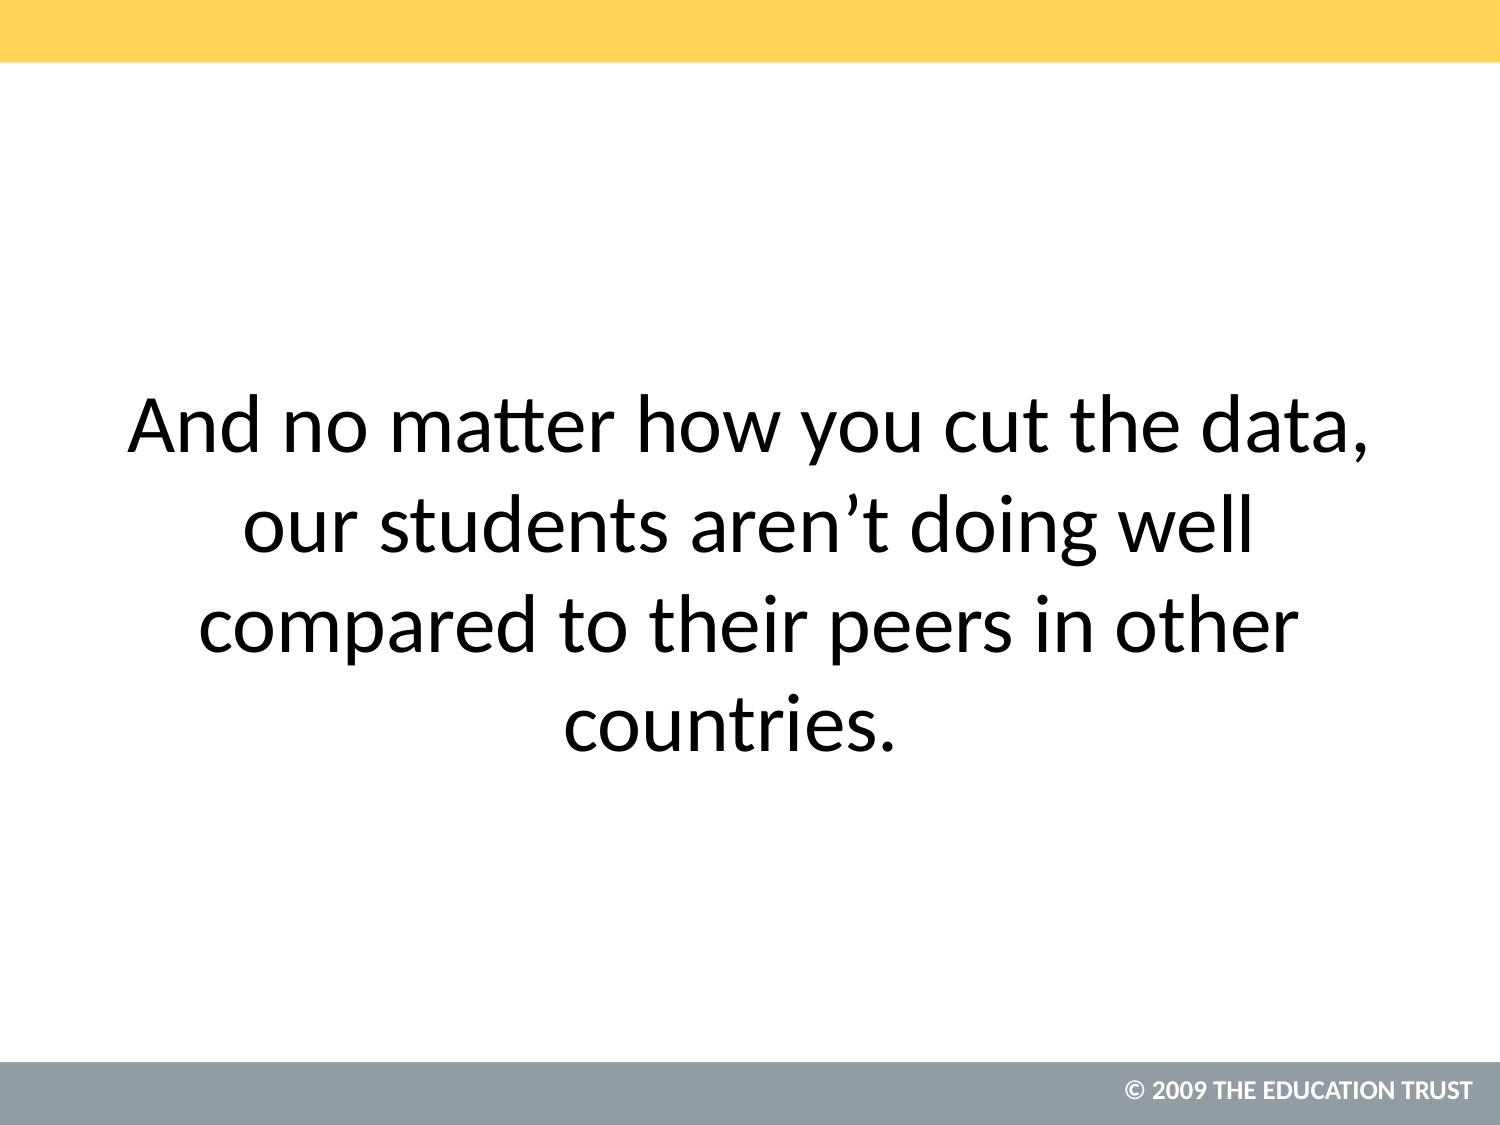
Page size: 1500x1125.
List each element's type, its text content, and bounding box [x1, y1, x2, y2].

title And no matter how you cut the data, our students aren’t doing well compared to their peers in other countries. [112, 274, 1388, 863]
